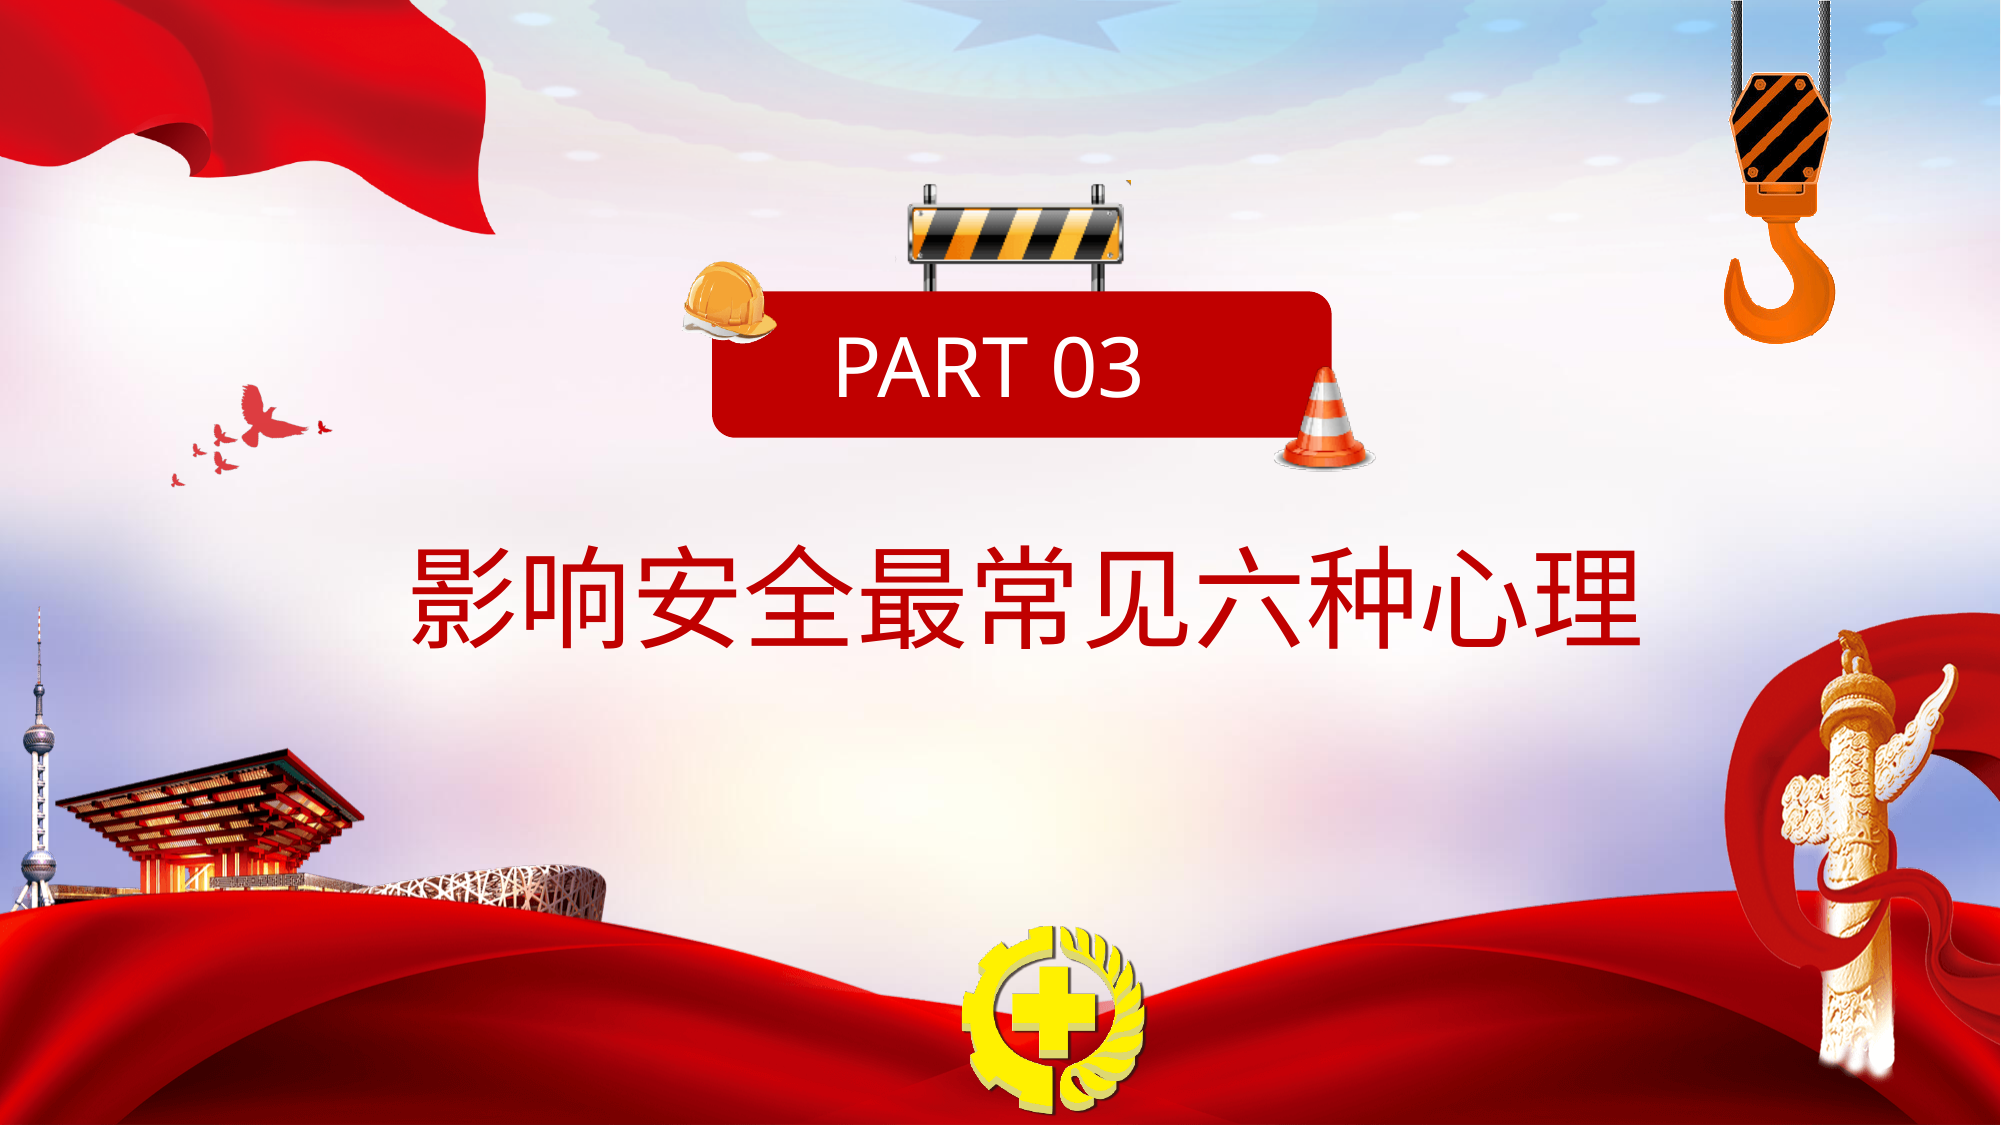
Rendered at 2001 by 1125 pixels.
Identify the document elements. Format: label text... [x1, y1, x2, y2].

text_box 影响安全最常见六种心理 [250, 520, 1800, 575]
picture [0, 0, 2001, 1125]
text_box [680, 180, 1380, 477]
